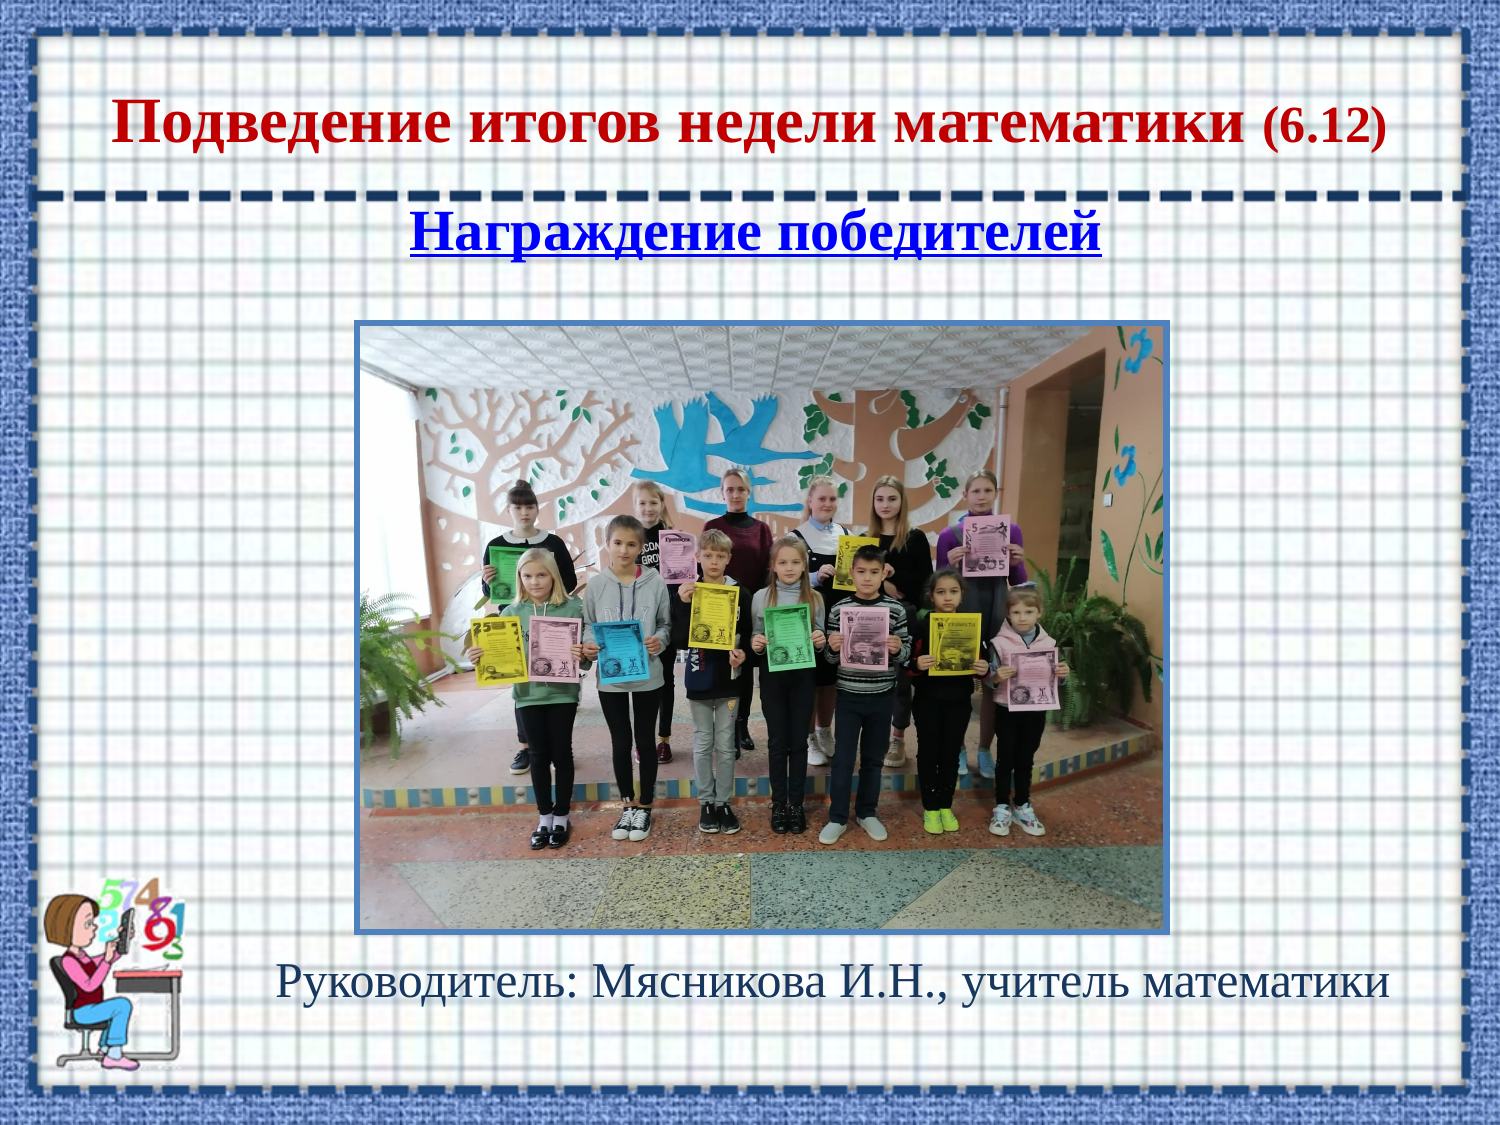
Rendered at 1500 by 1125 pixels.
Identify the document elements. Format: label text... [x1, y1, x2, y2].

text_box Руководитель: Мясникова И.Н., учитель математики [260, 940, 1406, 1016]
text_box Награждение победителей [218, 184, 1294, 270]
picture [0, 0, 1500, 1125]
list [359, 326, 1164, 929]
title Подведение итогов недели математики (6.12) [75, 45, 1425, 188]
